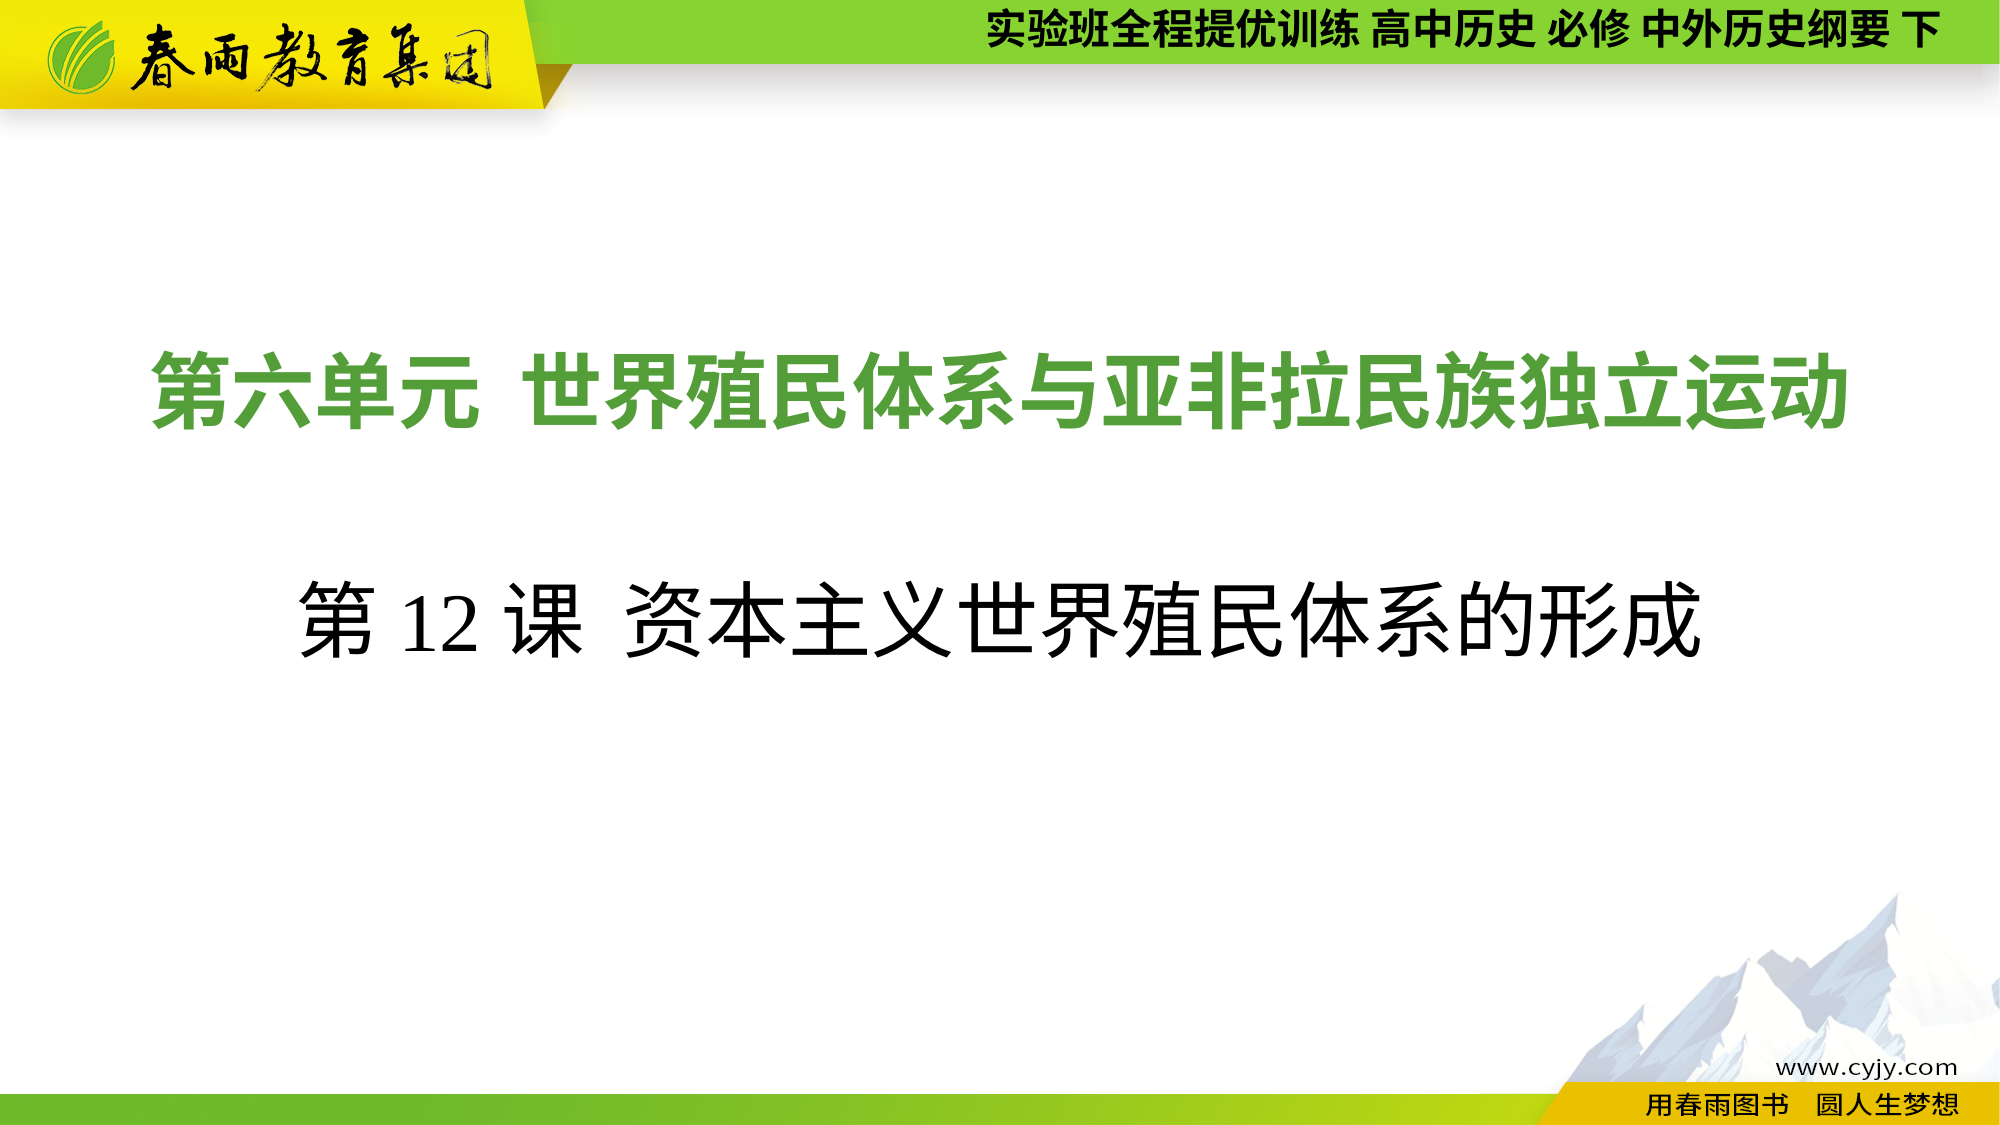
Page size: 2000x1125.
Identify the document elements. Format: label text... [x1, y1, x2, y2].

text_box 第六单元 世界殖民体系与亚非拉民族独立运动 [54, 282, 1946, 447]
picture [0, 0, 2000, 1125]
text_box 第12课 资本主义世界殖民体系的形成 [54, 511, 1946, 676]
